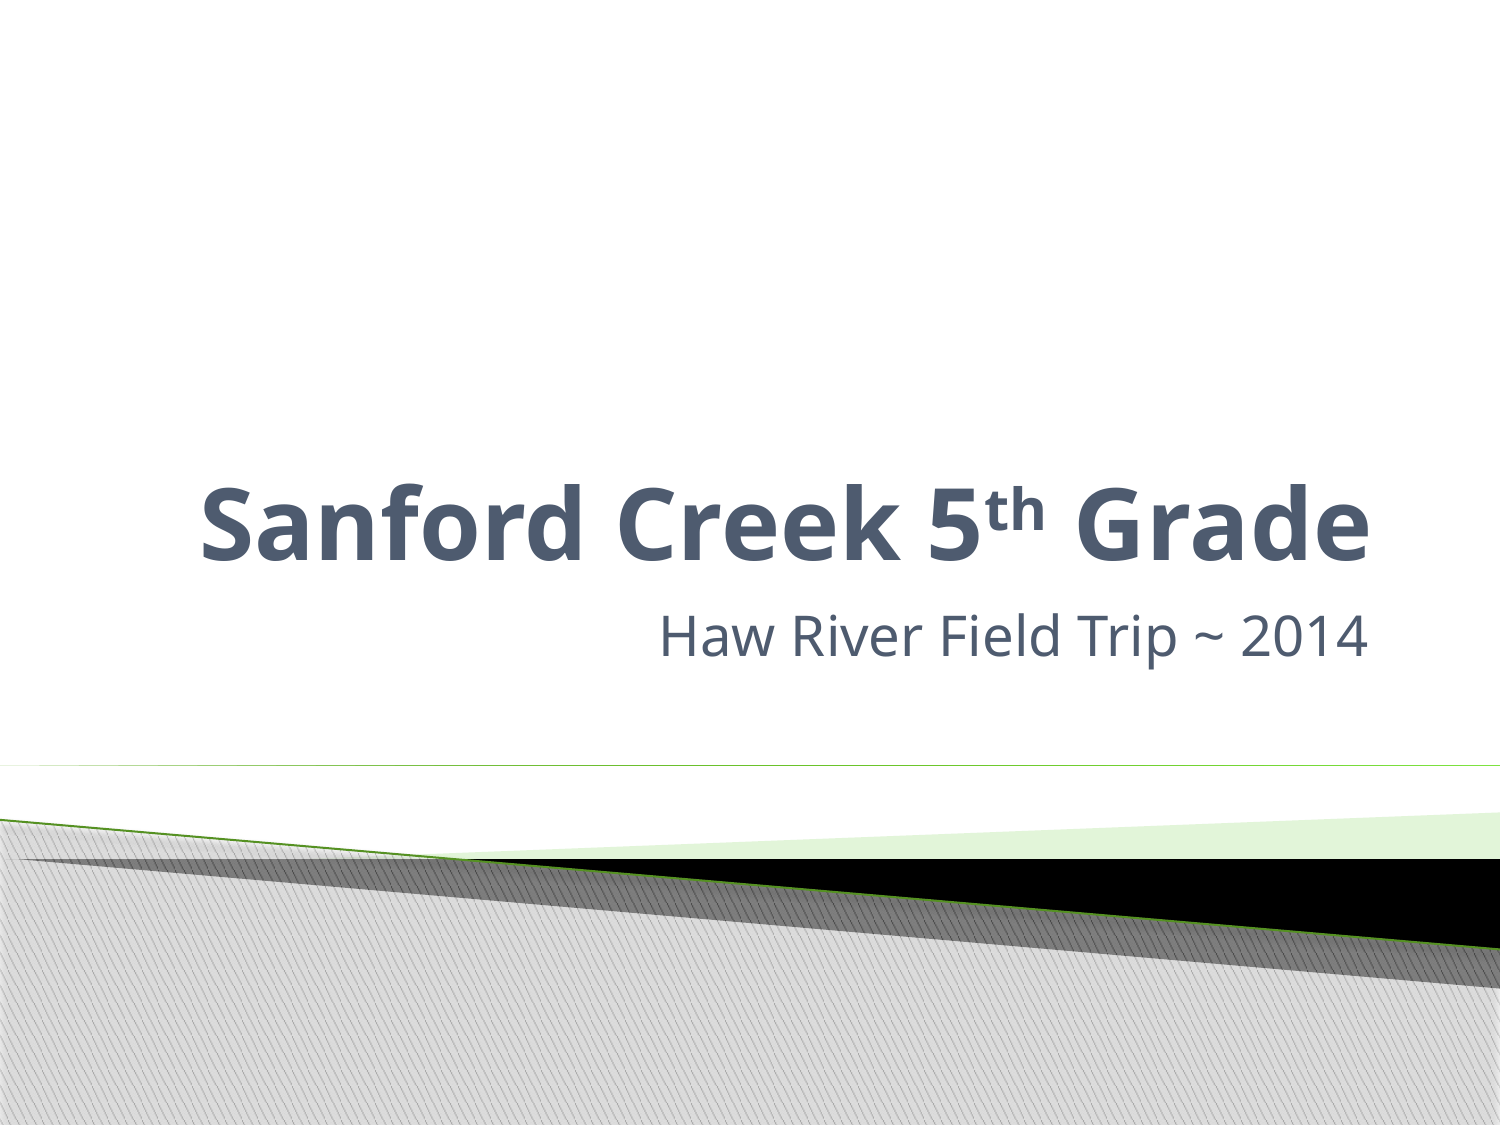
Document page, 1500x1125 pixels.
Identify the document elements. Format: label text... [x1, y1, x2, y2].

title Sanford Creek 5th Grade [112, 287, 1388, 588]
picture [5, 859, 1500, 989]
subtitle Haw River Field Trip ~ 2014 [112, 592, 1388, 790]
